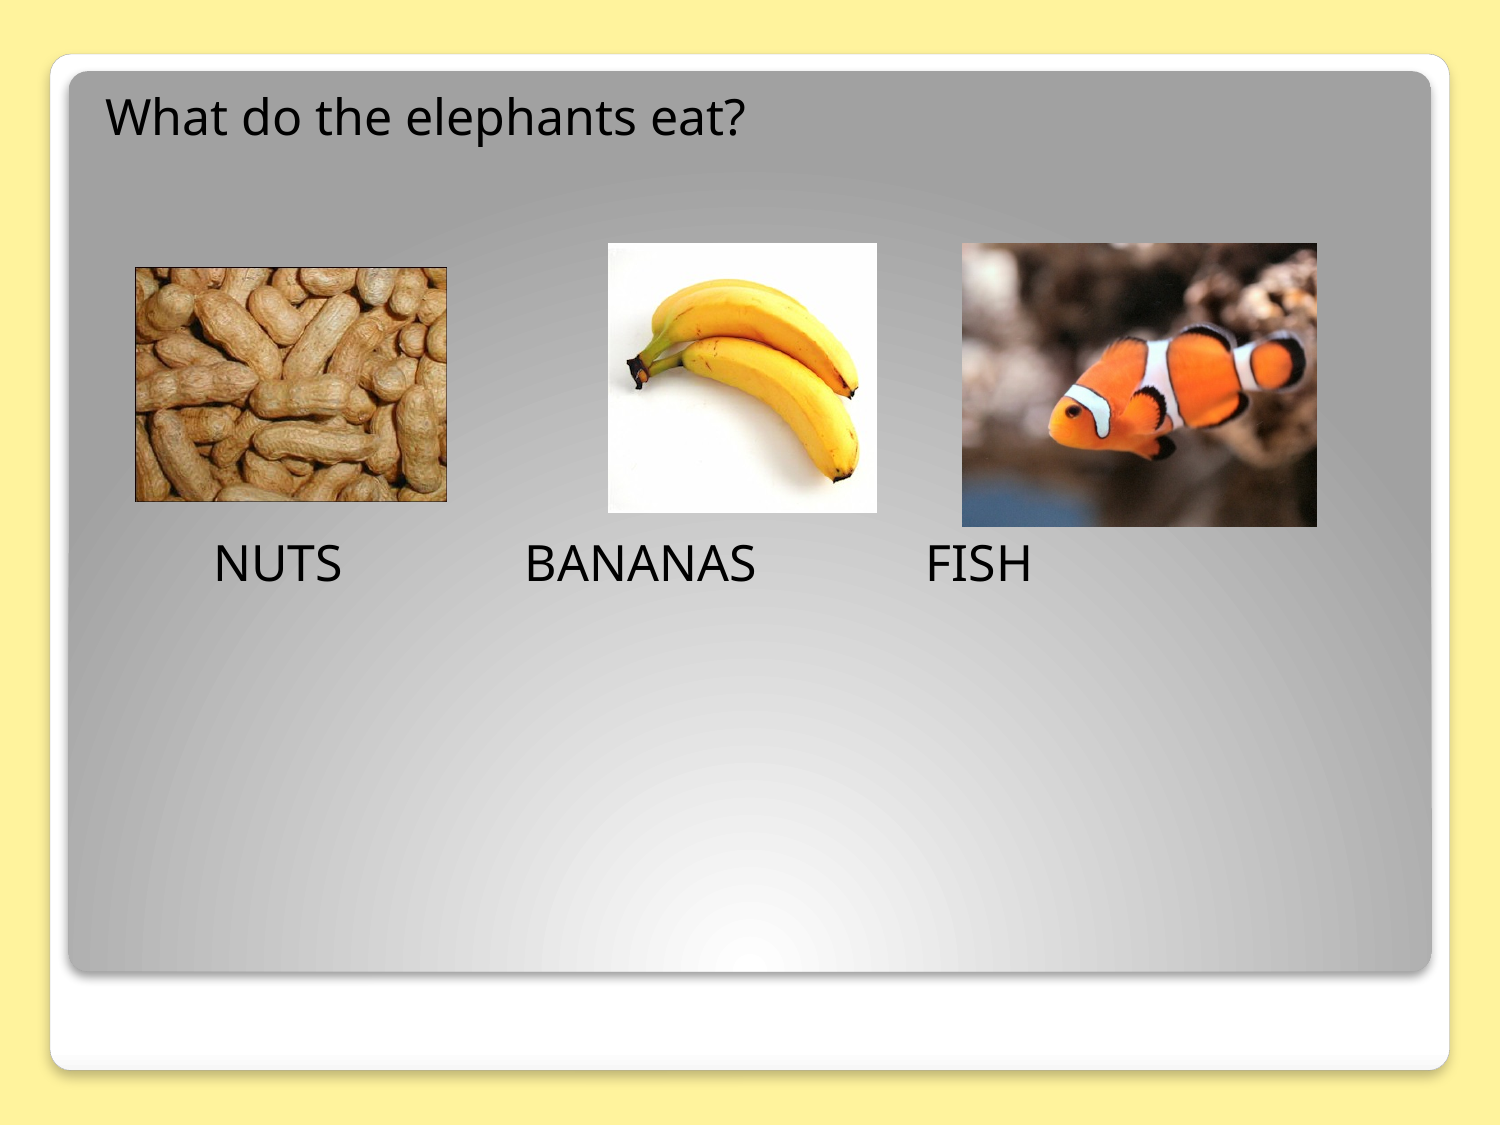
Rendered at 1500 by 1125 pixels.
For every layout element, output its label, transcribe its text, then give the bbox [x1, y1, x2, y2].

list What do the elephants eat? NUTS BANANAS FISH [75, 70, 1425, 1005]
picture [962, 243, 1318, 528]
picture [607, 243, 877, 513]
picture [135, 266, 447, 503]
